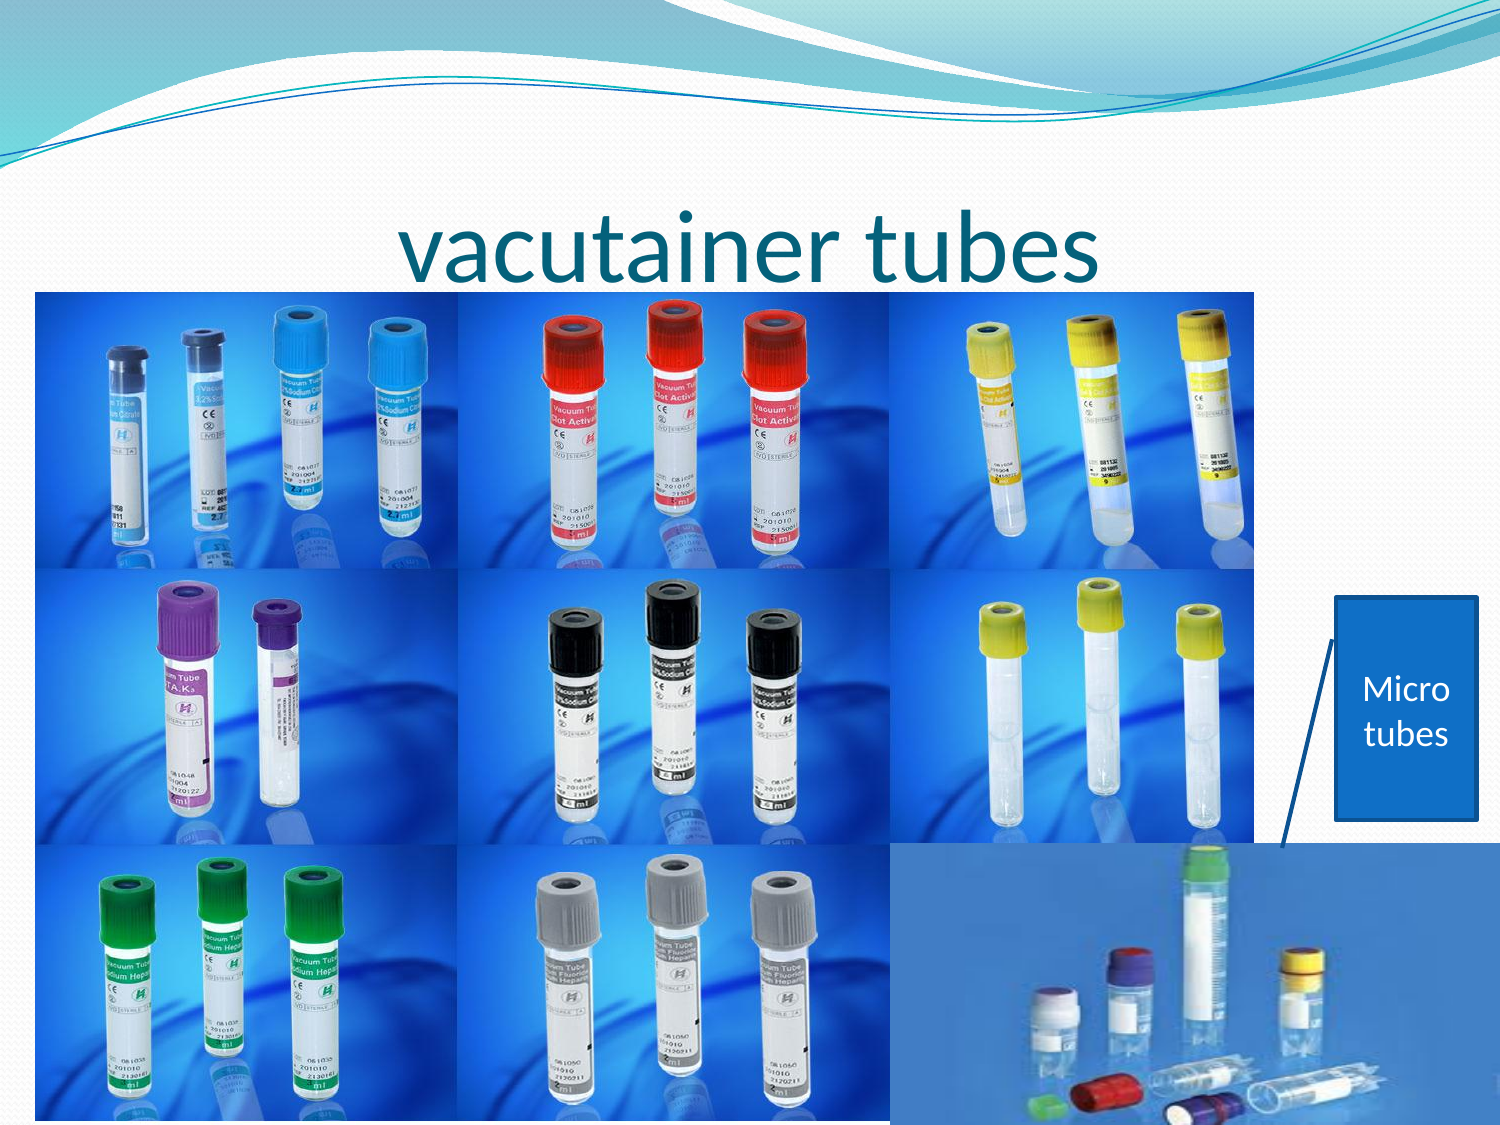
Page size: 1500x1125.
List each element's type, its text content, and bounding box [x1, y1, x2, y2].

picture [890, 843, 1500, 1125]
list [34, 292, 1255, 1125]
title vacutainer tubes [75, 115, 1425, 303]
text_box Micro tubes [1281, 595, 1479, 842]
